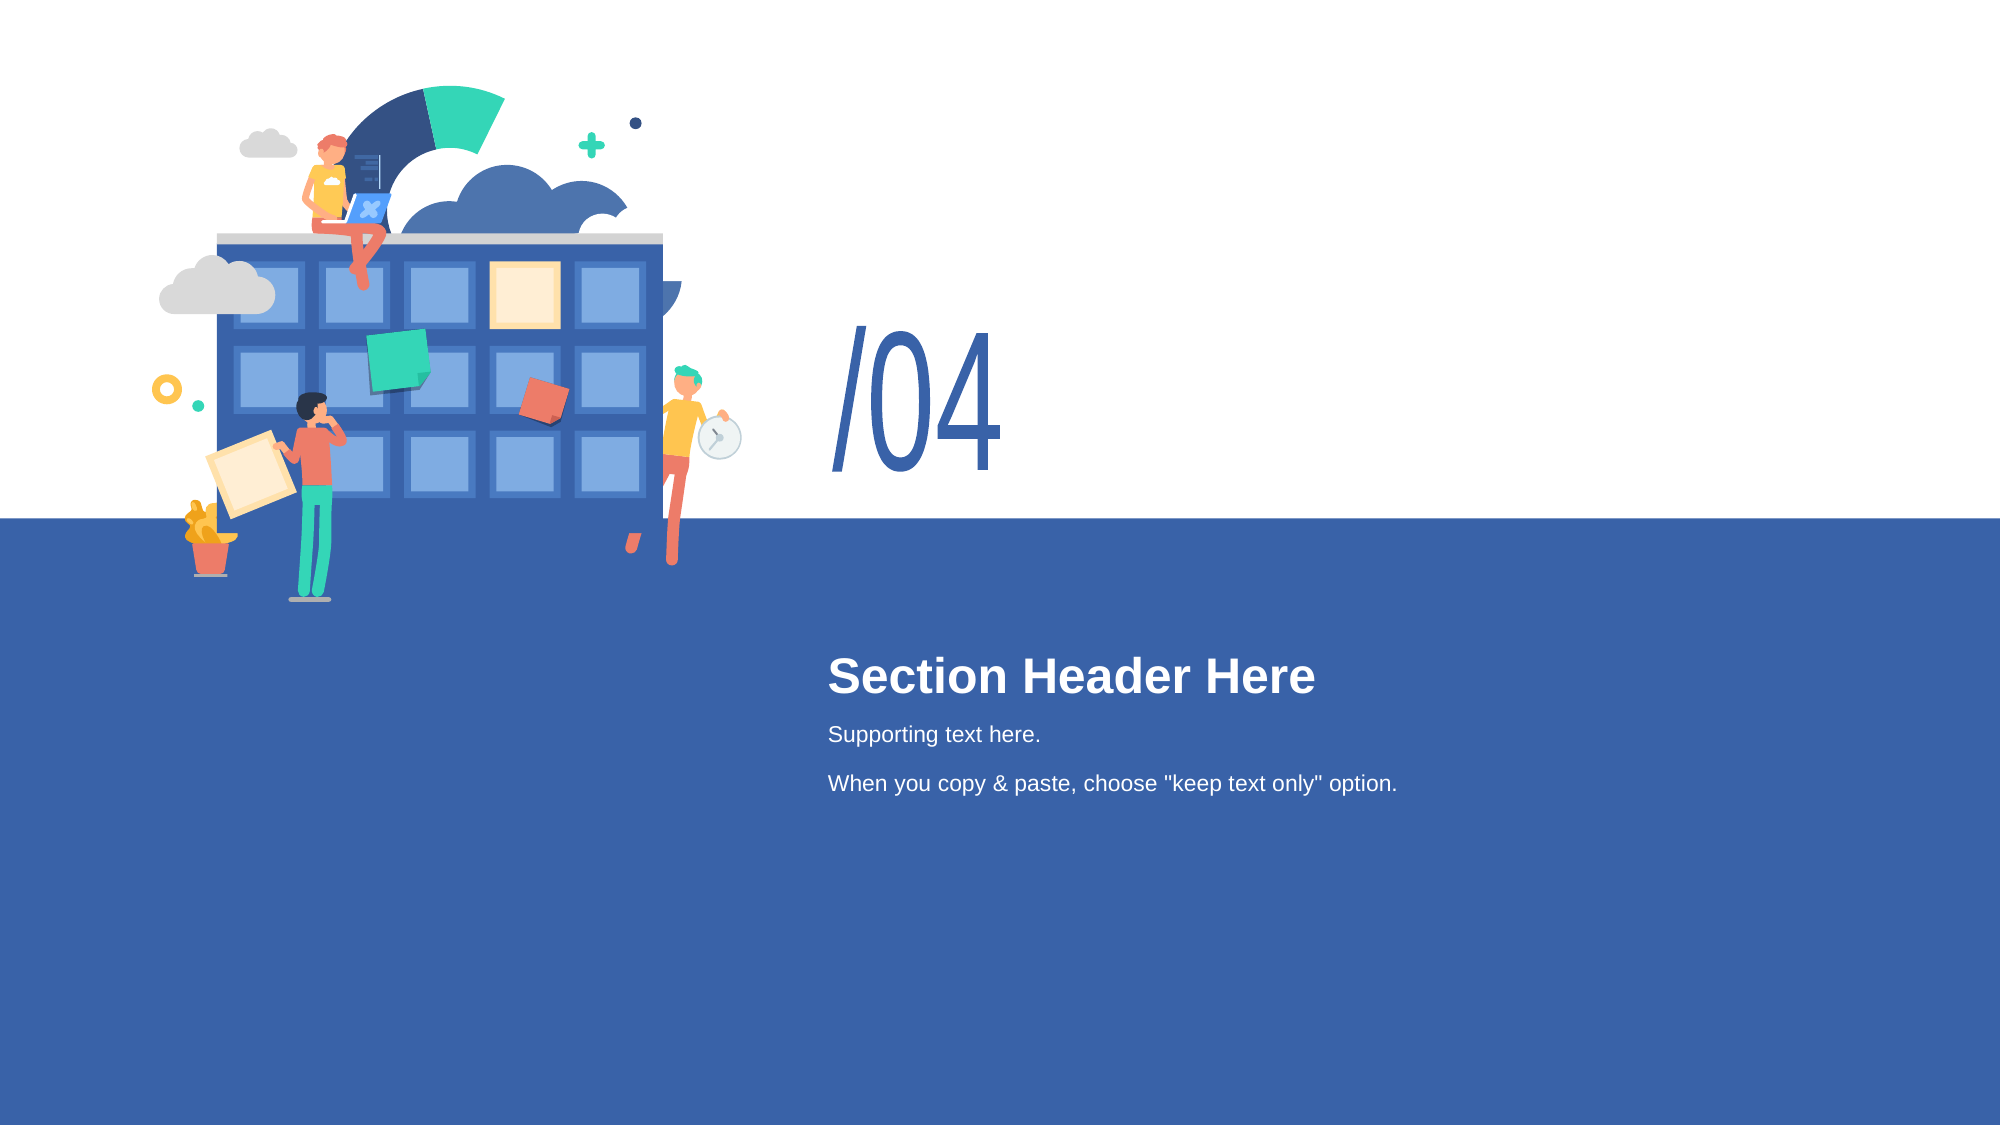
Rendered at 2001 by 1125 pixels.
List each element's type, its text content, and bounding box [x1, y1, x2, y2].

title Section Header Here [812, 565, 1702, 712]
list Supporting text here. When you copy & paste, choose "keep text only" option. [812, 712, 1702, 879]
